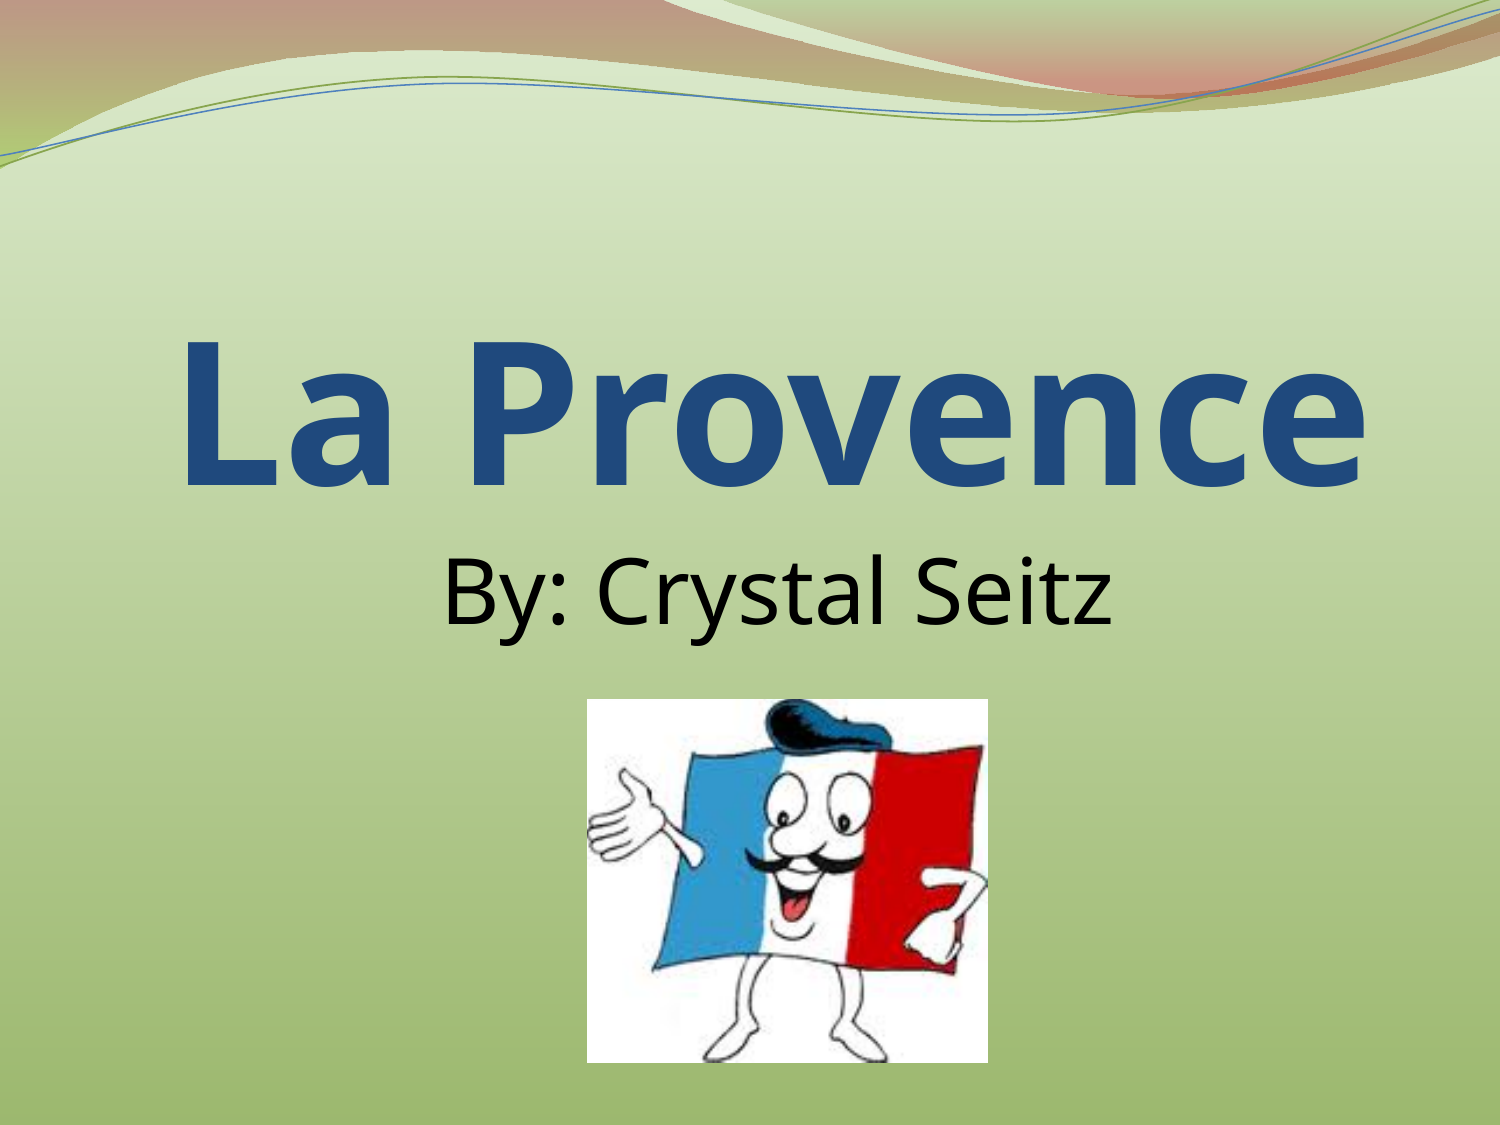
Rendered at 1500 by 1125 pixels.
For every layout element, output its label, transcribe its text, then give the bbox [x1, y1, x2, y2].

subtitle By: Crystal Seitz [0, 525, 1126, 813]
picture [587, 699, 988, 1063]
title La Provence [87, 224, 1376, 525]
